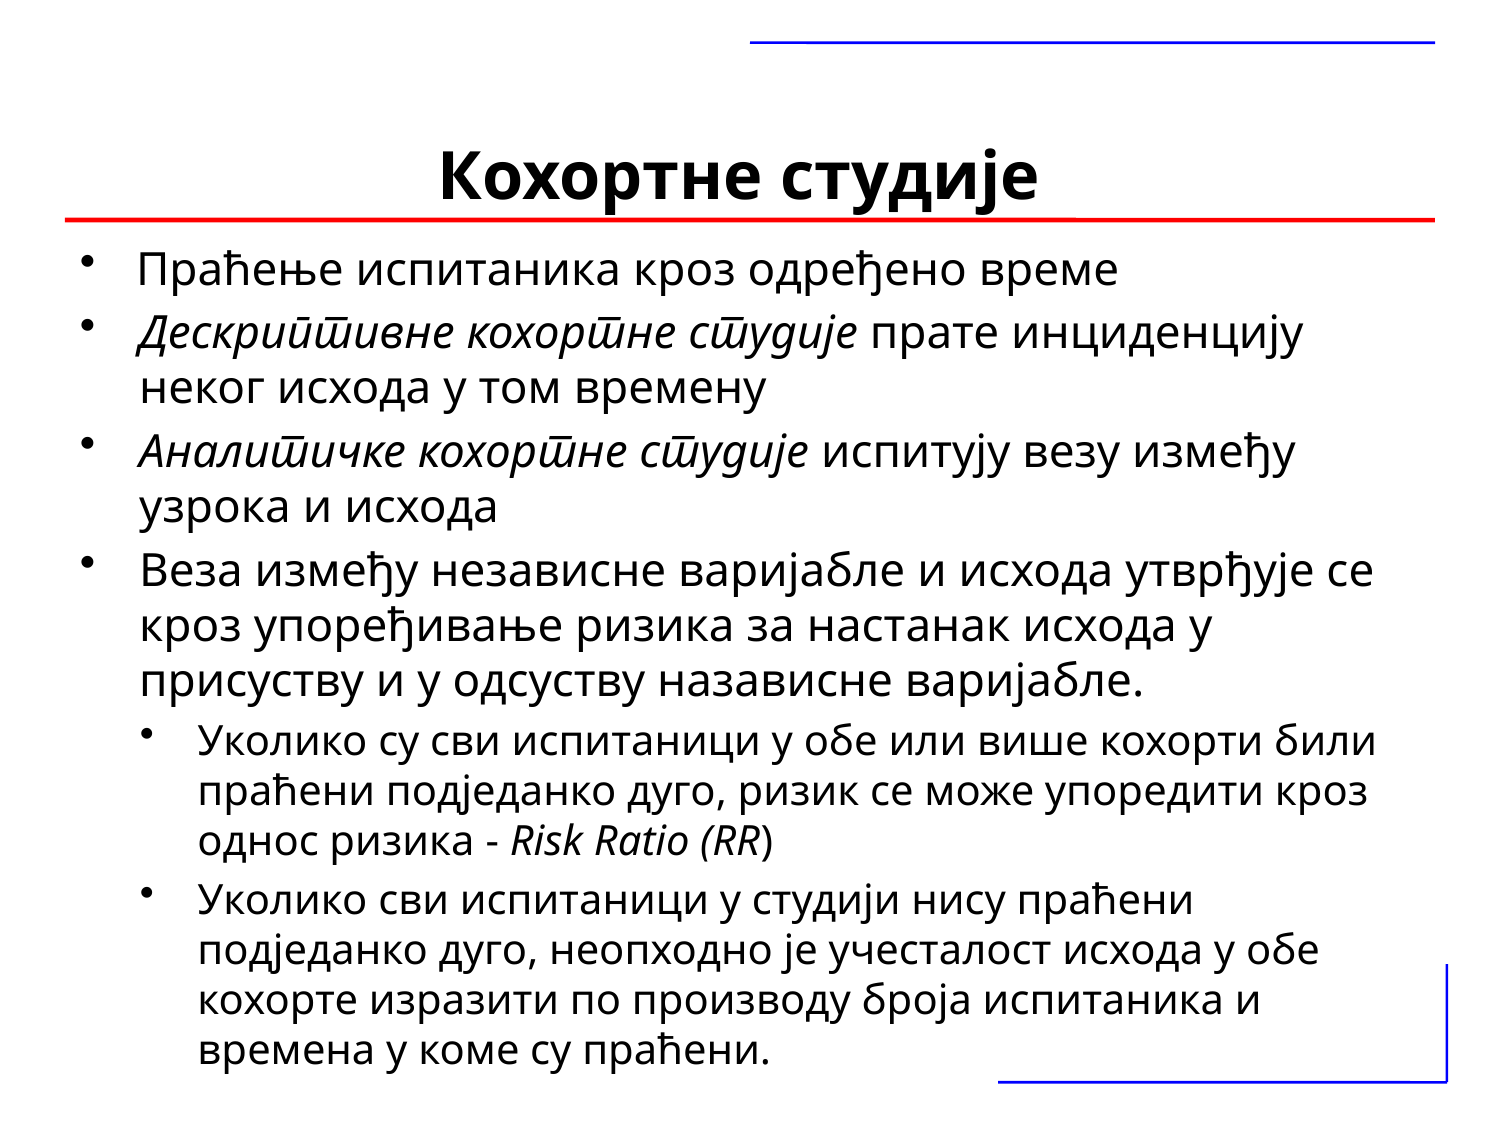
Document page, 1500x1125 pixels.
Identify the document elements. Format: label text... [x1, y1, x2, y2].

list Праћење испитаника кроз одређено време Дескриптивне кохортне студије прате инциденцију неког исхода у том времену Аналитичке кохортне студије испитују везу између узрока и исхода Веза између независне варијабле и исхода утврђује се кроз упоређивање ризика за настанак исхода у присуству и у одсуству назависне варијабле. Уколико су сви испитаници у обе или више кохорти били праћени подједанко дуго, ризик се може упоредити кроз однос ризика - Risk Ratio (RR) Уколико сви испитаници у студији нису праћени подједанко дуго, неопходно је учесталост исхода у обе кохорте изразити по производу броја испитаника и времена у коме су праћени. [64, 231, 1448, 1059]
title Кохортне студије [64, 7, 1414, 221]
